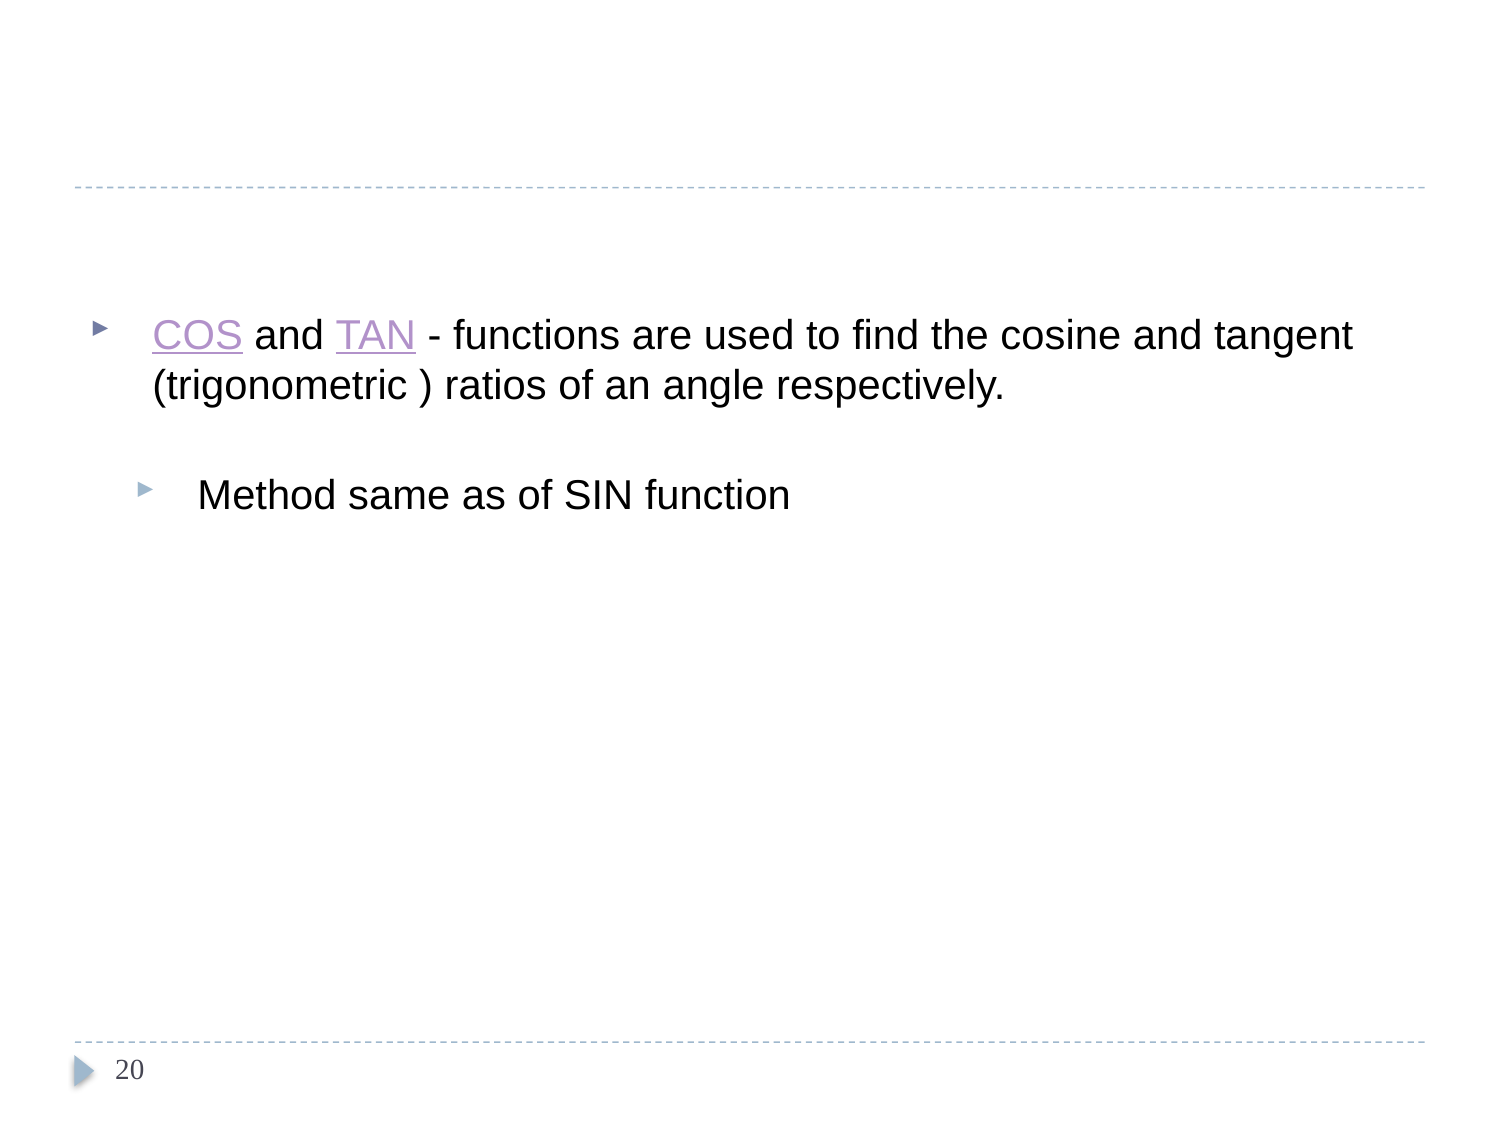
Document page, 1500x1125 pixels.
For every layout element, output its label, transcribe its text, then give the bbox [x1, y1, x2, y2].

list COS and TAN - functions are used to find the cosine and tangent (trigonometric ) ratios of an angle respectively. Method same as of SIN function [74, 199, 1426, 1011]
slide_number 20 [100, 1042, 426, 1103]
